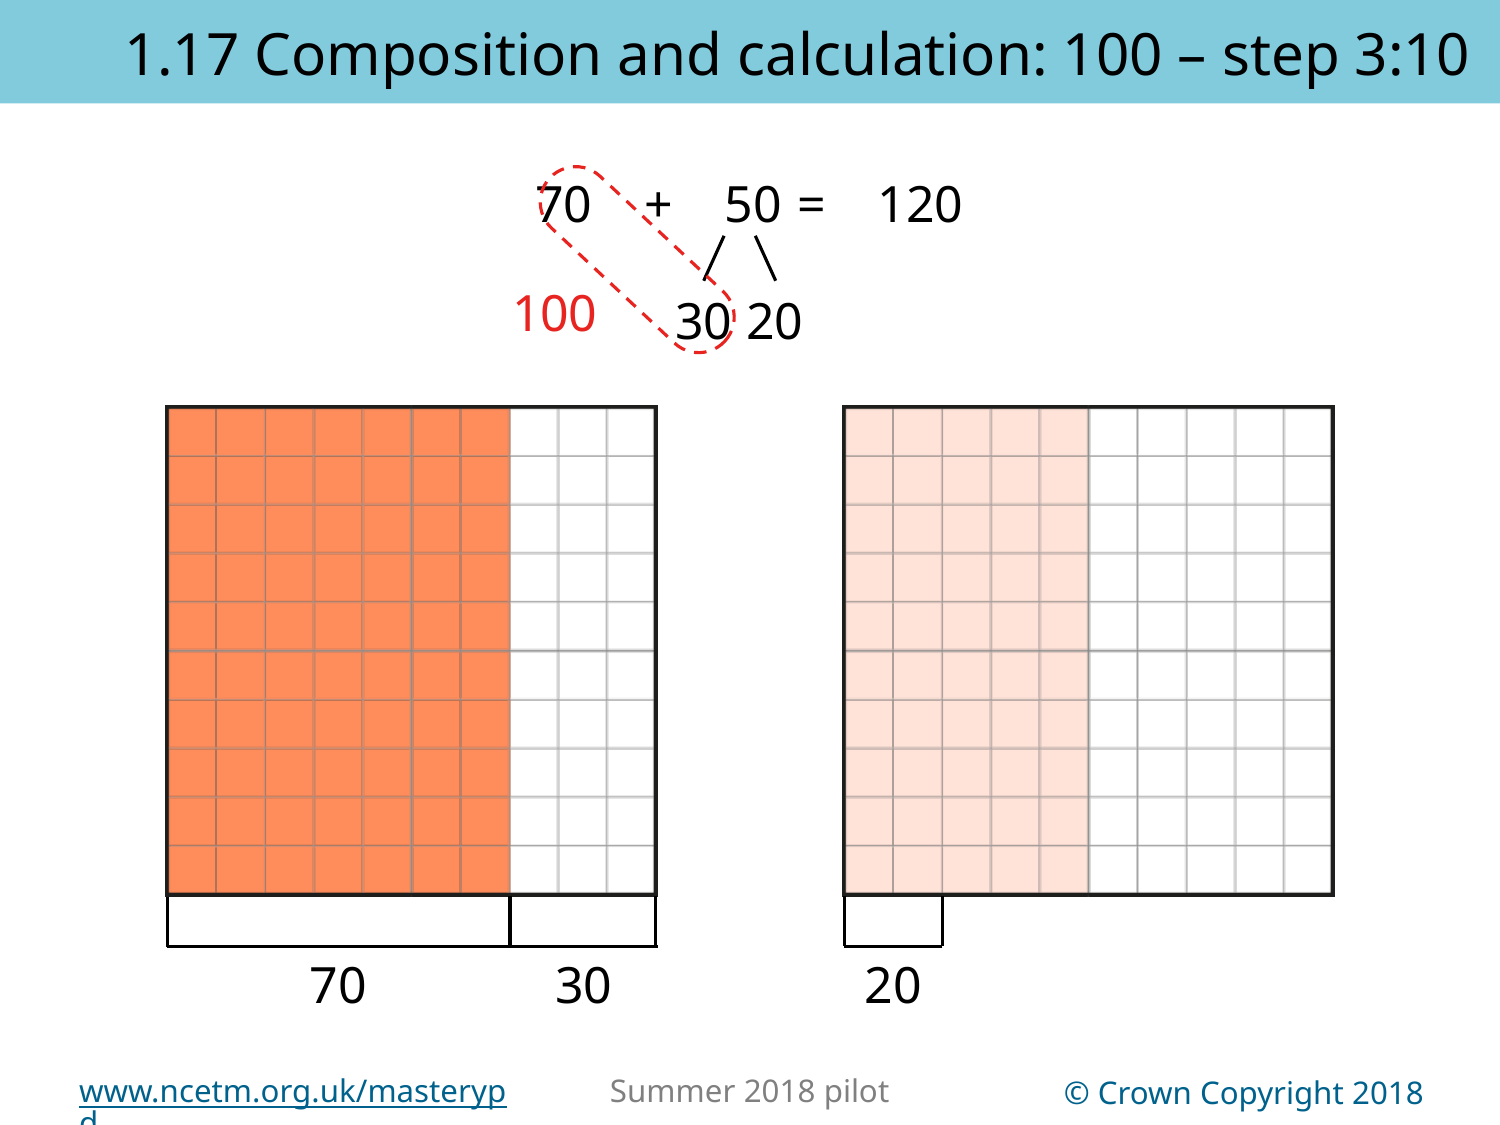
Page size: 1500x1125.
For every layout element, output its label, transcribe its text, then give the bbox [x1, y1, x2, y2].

picture [842, 404, 1335, 897]
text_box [166, 895, 658, 947]
text_box 70 + 50 [520, 164, 782, 240]
text_box 30 [722, 282, 731, 300]
text_box 70 [295, 955, 382, 1021]
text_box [843, 895, 943, 947]
text_box [540, 166, 735, 353]
list 1.17 Composition and calculation: 100 – step 3:10 [0, 0, 1500, 104]
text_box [755, 235, 776, 281]
picture [165, 404, 658, 897]
text_box 30 [659, 330, 731, 358]
text_box 100 [497, 273, 613, 349]
text_box 30 [540, 955, 628, 1021]
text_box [703, 235, 725, 281]
text_box 20 [849, 955, 937, 1021]
text_box = 120 [782, 164, 978, 240]
text_box 20 [731, 282, 819, 358]
